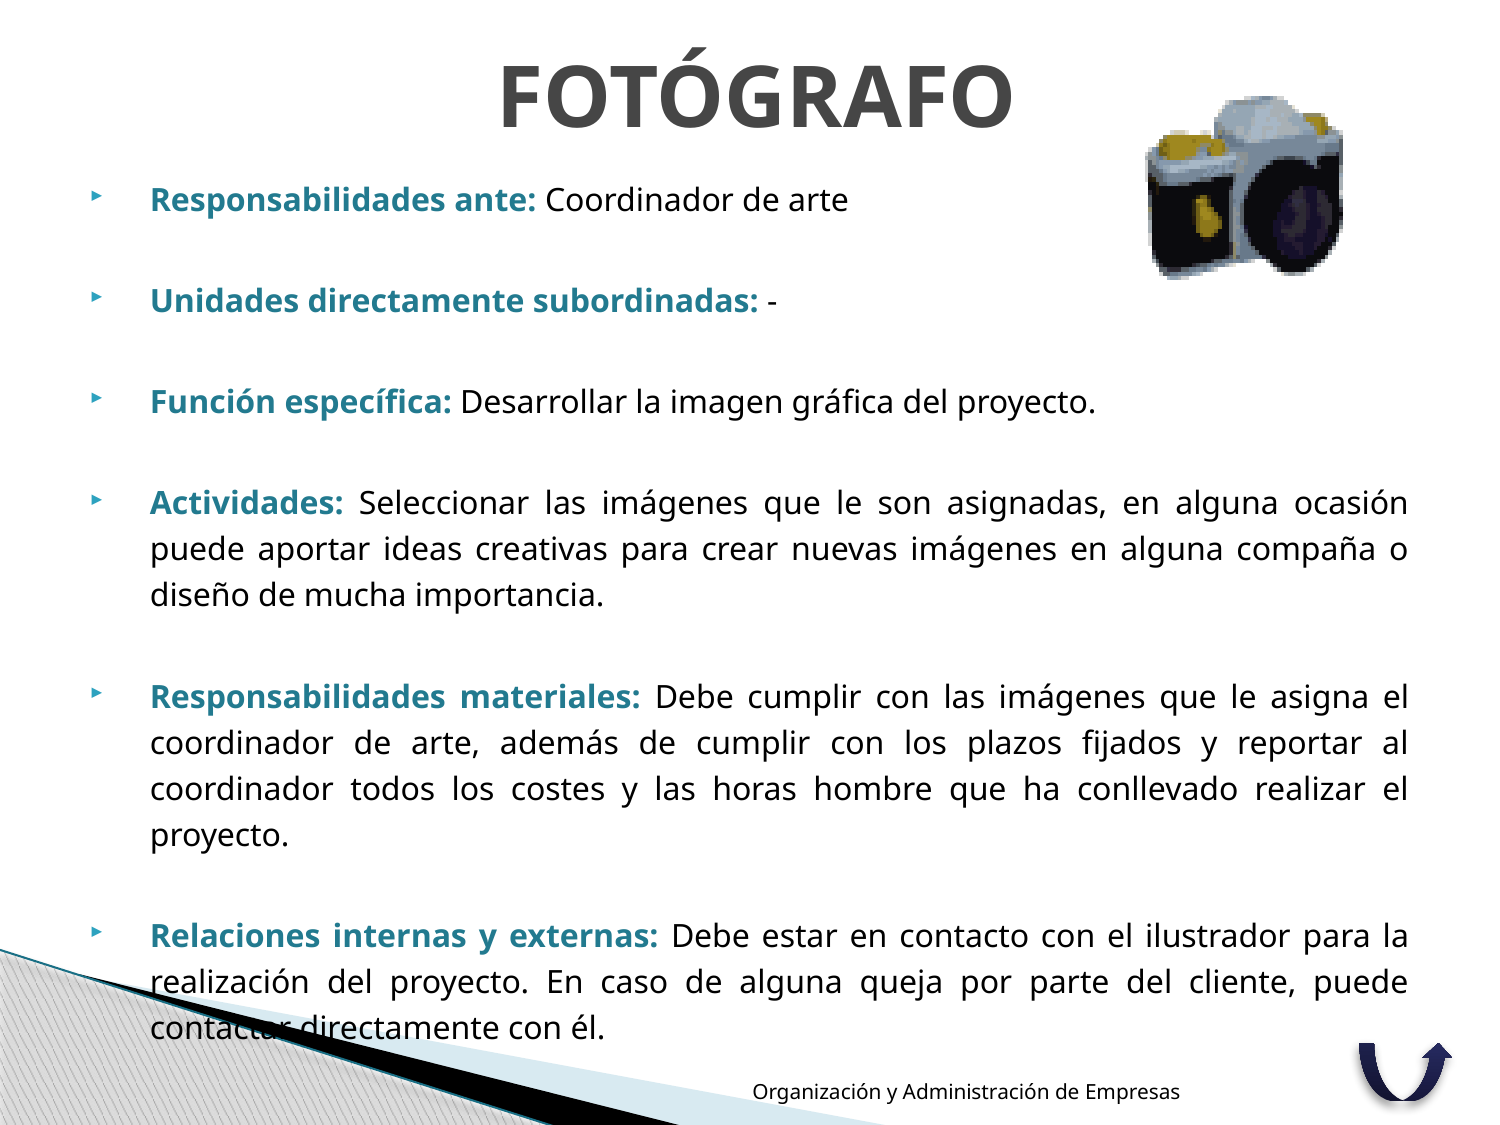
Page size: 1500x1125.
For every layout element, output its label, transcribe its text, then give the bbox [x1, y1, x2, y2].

list Responsabilidades ante: Coordinador de arte Unidades directamente subordinadas: - Función específica: Desarrollar la imagen gráfica del proyecto. Actividades: Seleccionar las imágenes que le son asignadas, en alguna ocasión puede aportar ideas creativas para crear nuevas imágenes en alguna compaña o diseño de mucha importancia. Responsabilidades materiales: Debe cumplir con las imágenes que le asigna el coordinador de arte, además de cumplir con los plazos fijados y reportar al coordinador todos los costes y las horas hombre que ha conllevado realizar el proyecto. Relaciones internas y externas: Debe estar en contacto con el ilustrador para la realización del proyecto. En caso de alguna queja por parte del cliente, puede contactar directamente con él. [75, 164, 1425, 1067]
title FOTÓGRAFO [82, 0, 1432, 188]
text_box [1359, 1042, 1452, 1102]
picture [1101, 58, 1395, 315]
footer Organización y Administración de Empresas [718, 1051, 1196, 1112]
